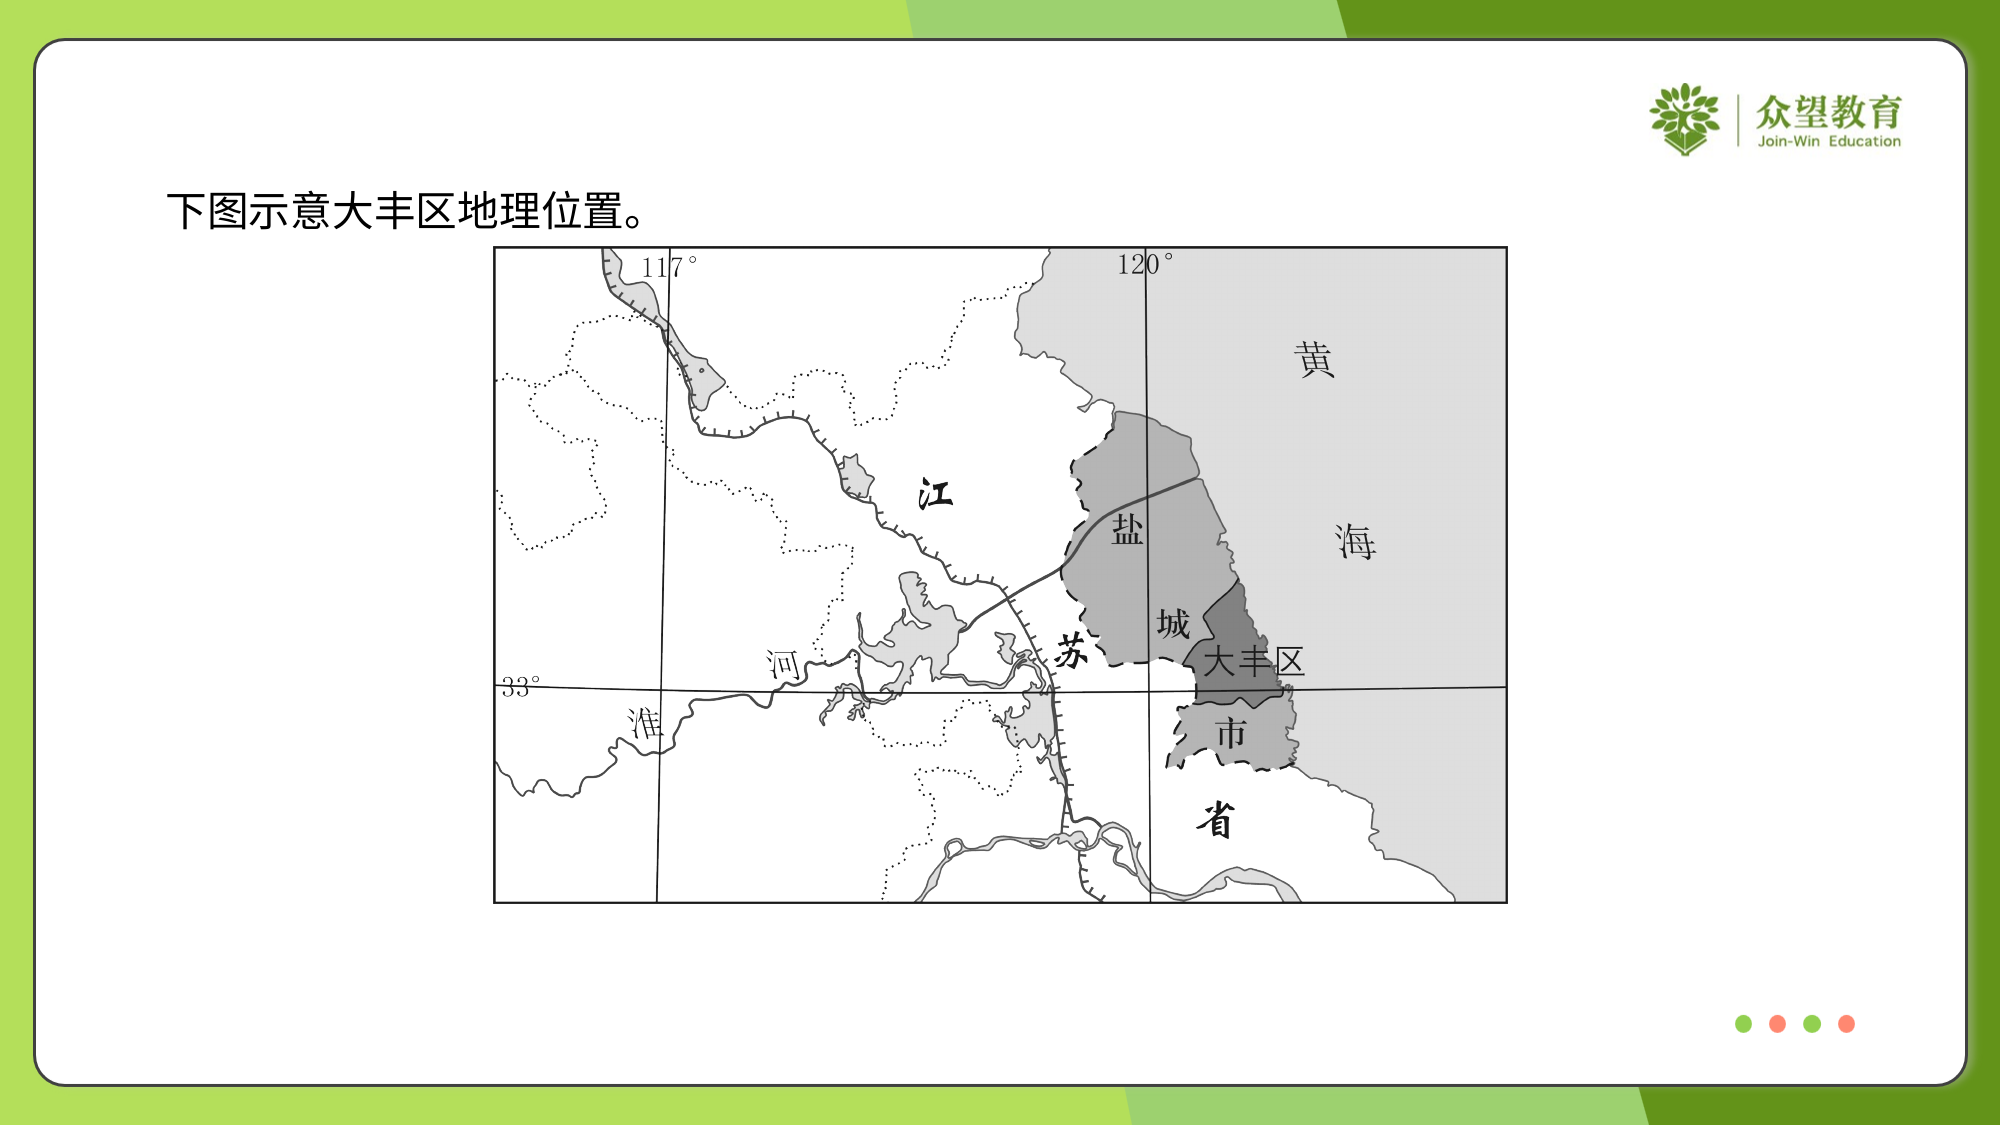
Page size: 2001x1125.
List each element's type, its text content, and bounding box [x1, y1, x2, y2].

picture [0, 0, 2000, 1125]
text_box 下图示意大丰区地理位置。#1.1 [118, 159, 1883, 225]
